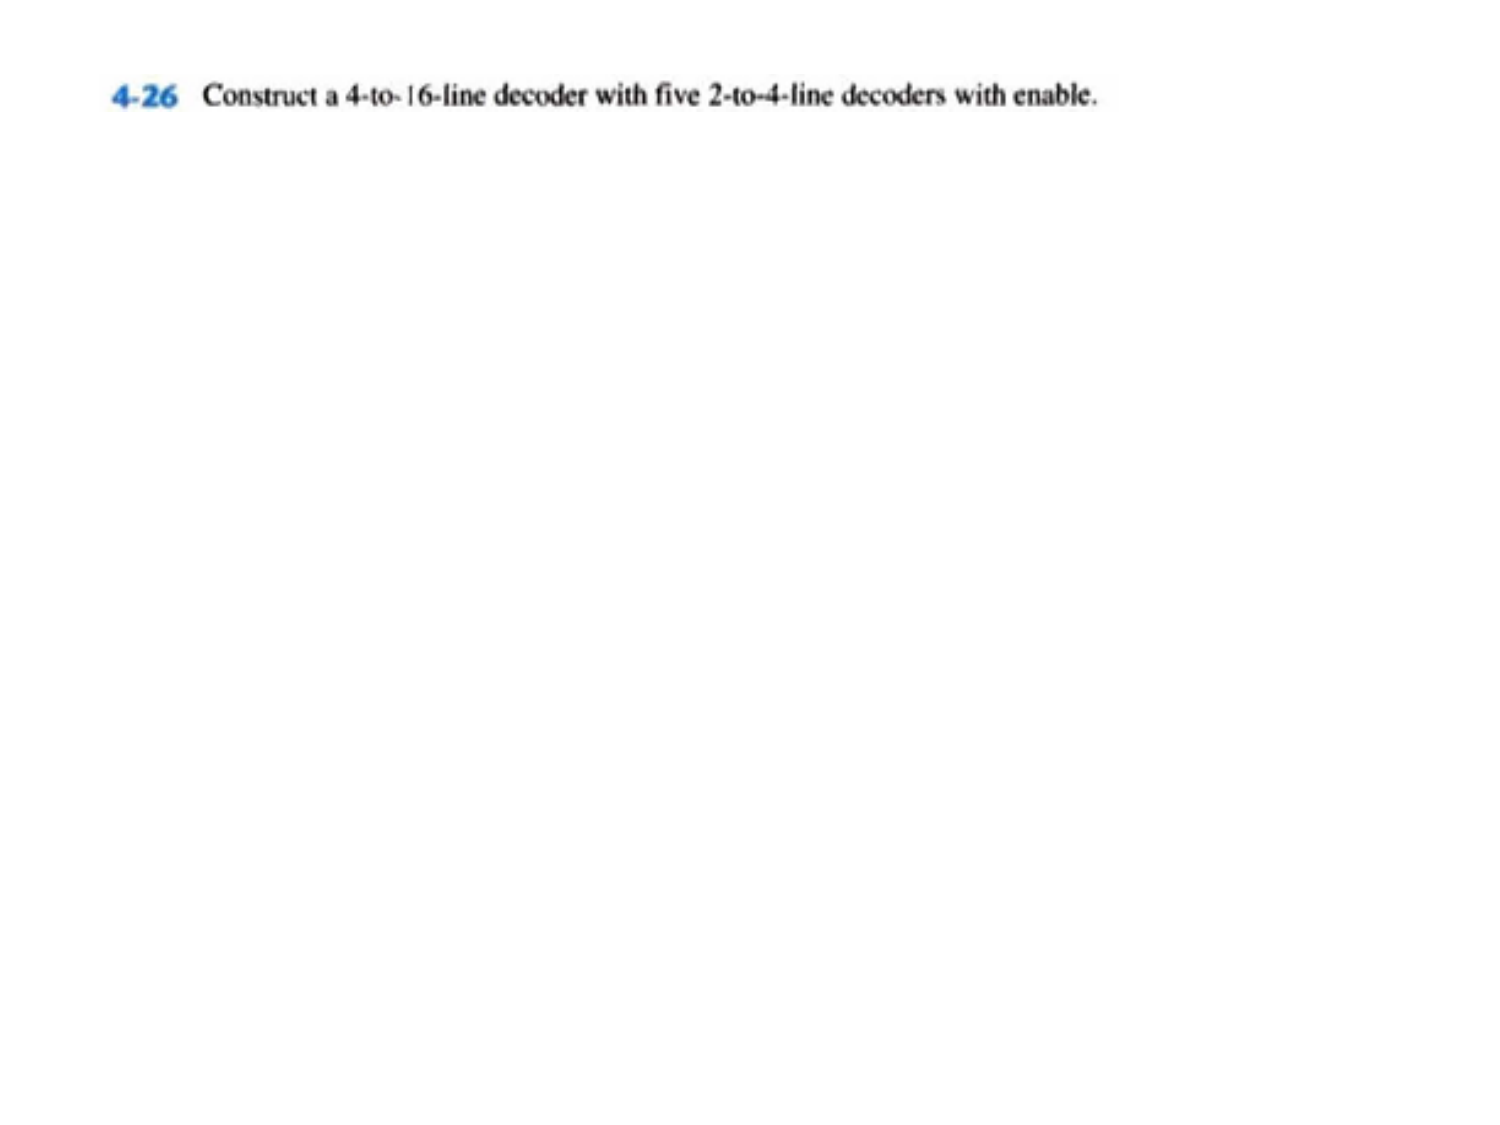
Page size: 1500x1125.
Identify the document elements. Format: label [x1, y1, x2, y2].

picture [99, 74, 1119, 112]
